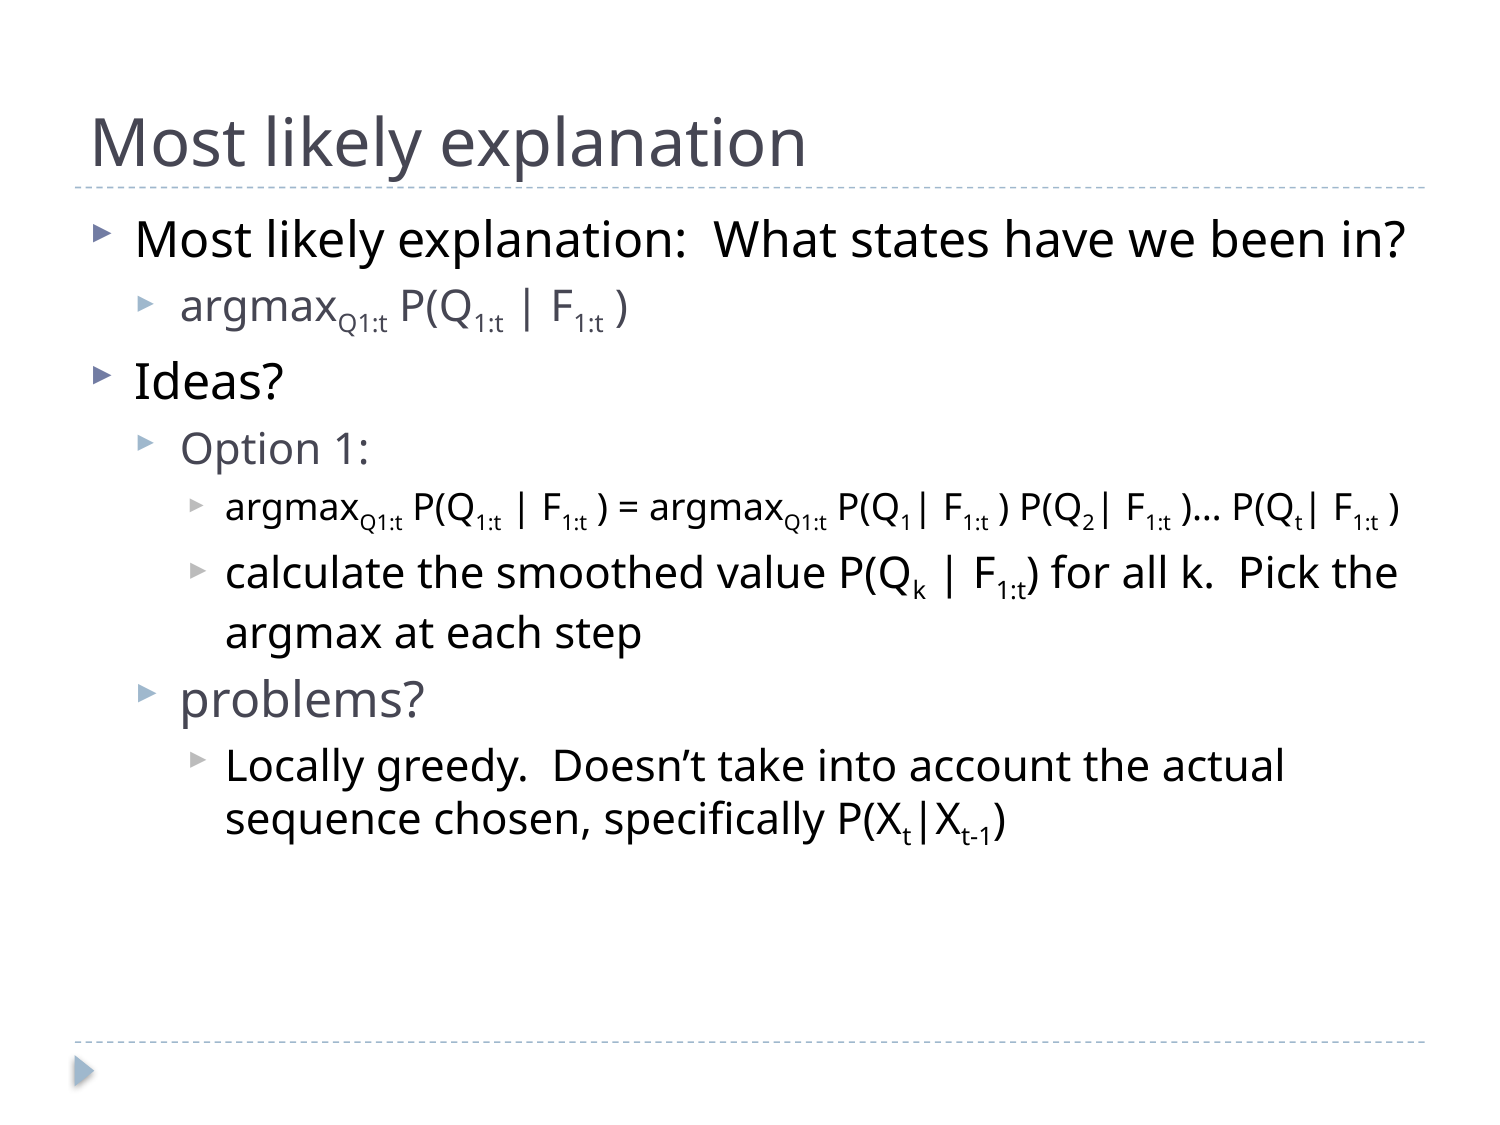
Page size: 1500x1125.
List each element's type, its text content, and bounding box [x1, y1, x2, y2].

list Most likely explanation: What states have we been in? argmaxQ1:t P(Q1:t | F1:t ) Ideas? Option 1: argmaxQ1:t P(Q1:t | F1:t ) = argmaxQ1:t P(Q1| F1:t ) P(Q2| F1:t )… P(Qt| F1:t ) calculate the smoothed value P(Qk | F1:t) for all k. Pick the argmax at each step problems? Locally greedy. Doesn’t take into account the actual sequence chosen, specifically P(Xt|Xt-1) [75, 200, 1425, 938]
title Most likely explanation [75, 24, 1425, 188]
